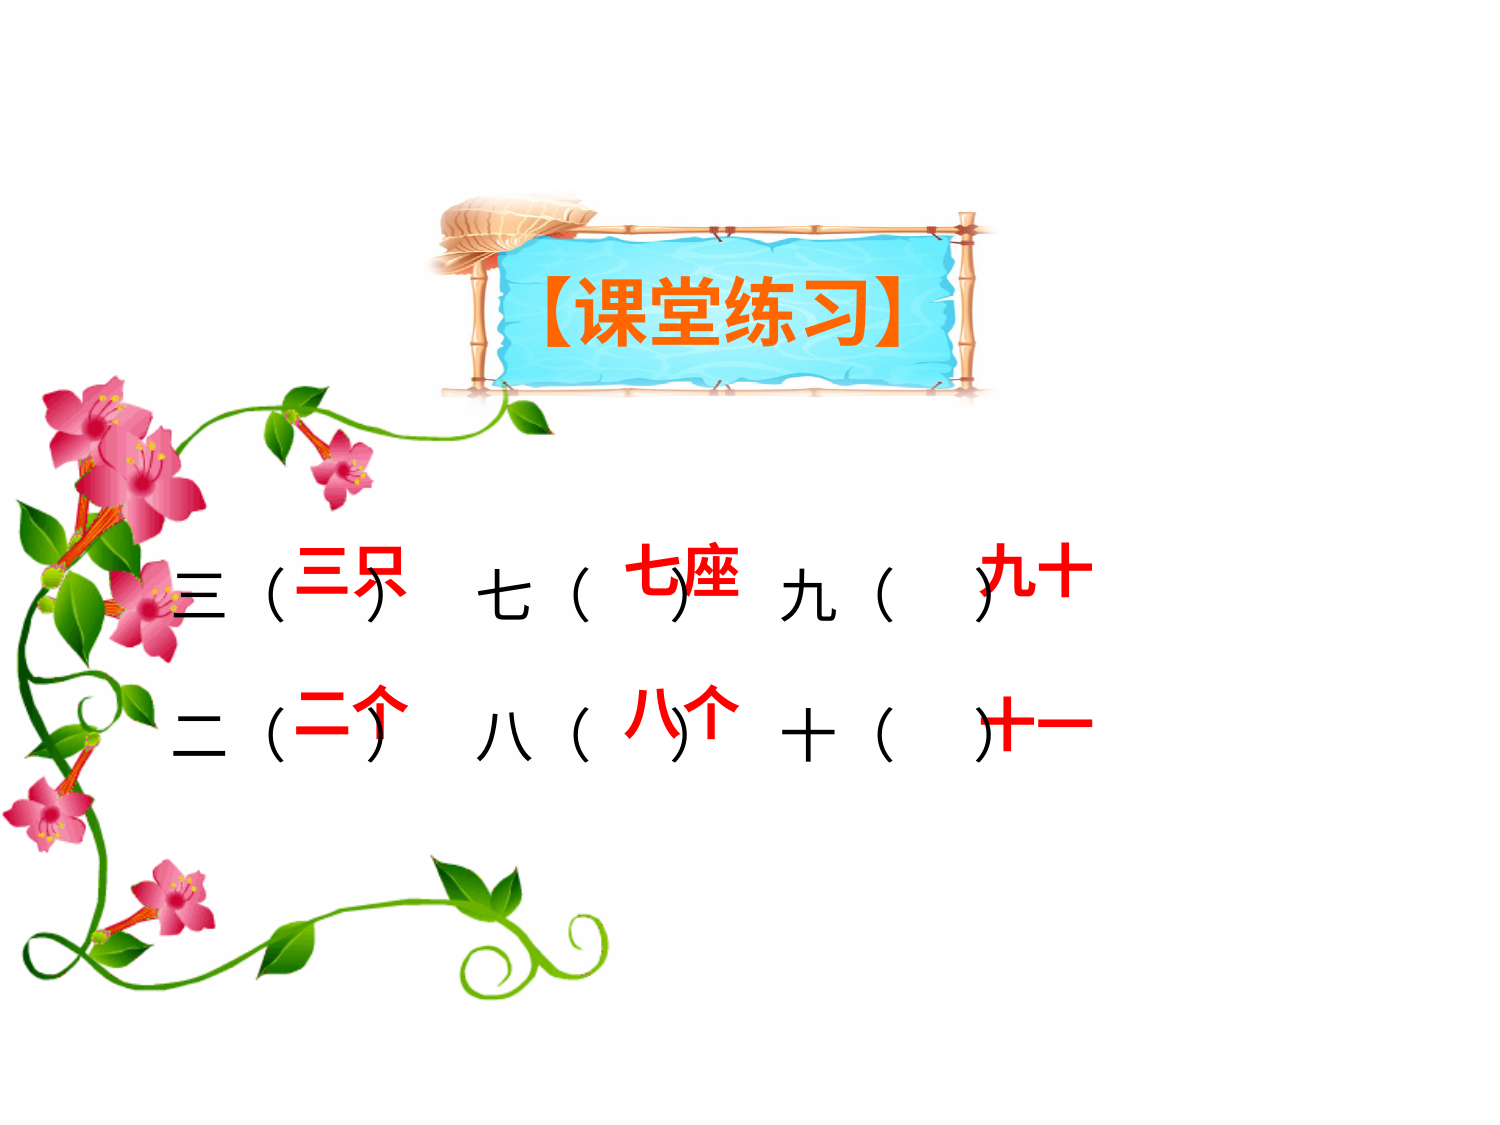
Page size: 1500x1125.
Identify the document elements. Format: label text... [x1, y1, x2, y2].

text_box 三（ ） 七（ ） 九（ ） 二（ ） 八（ ） 十（ ） [629, 481, 1235, 776]
picture [0, 187, 1001, 1012]
